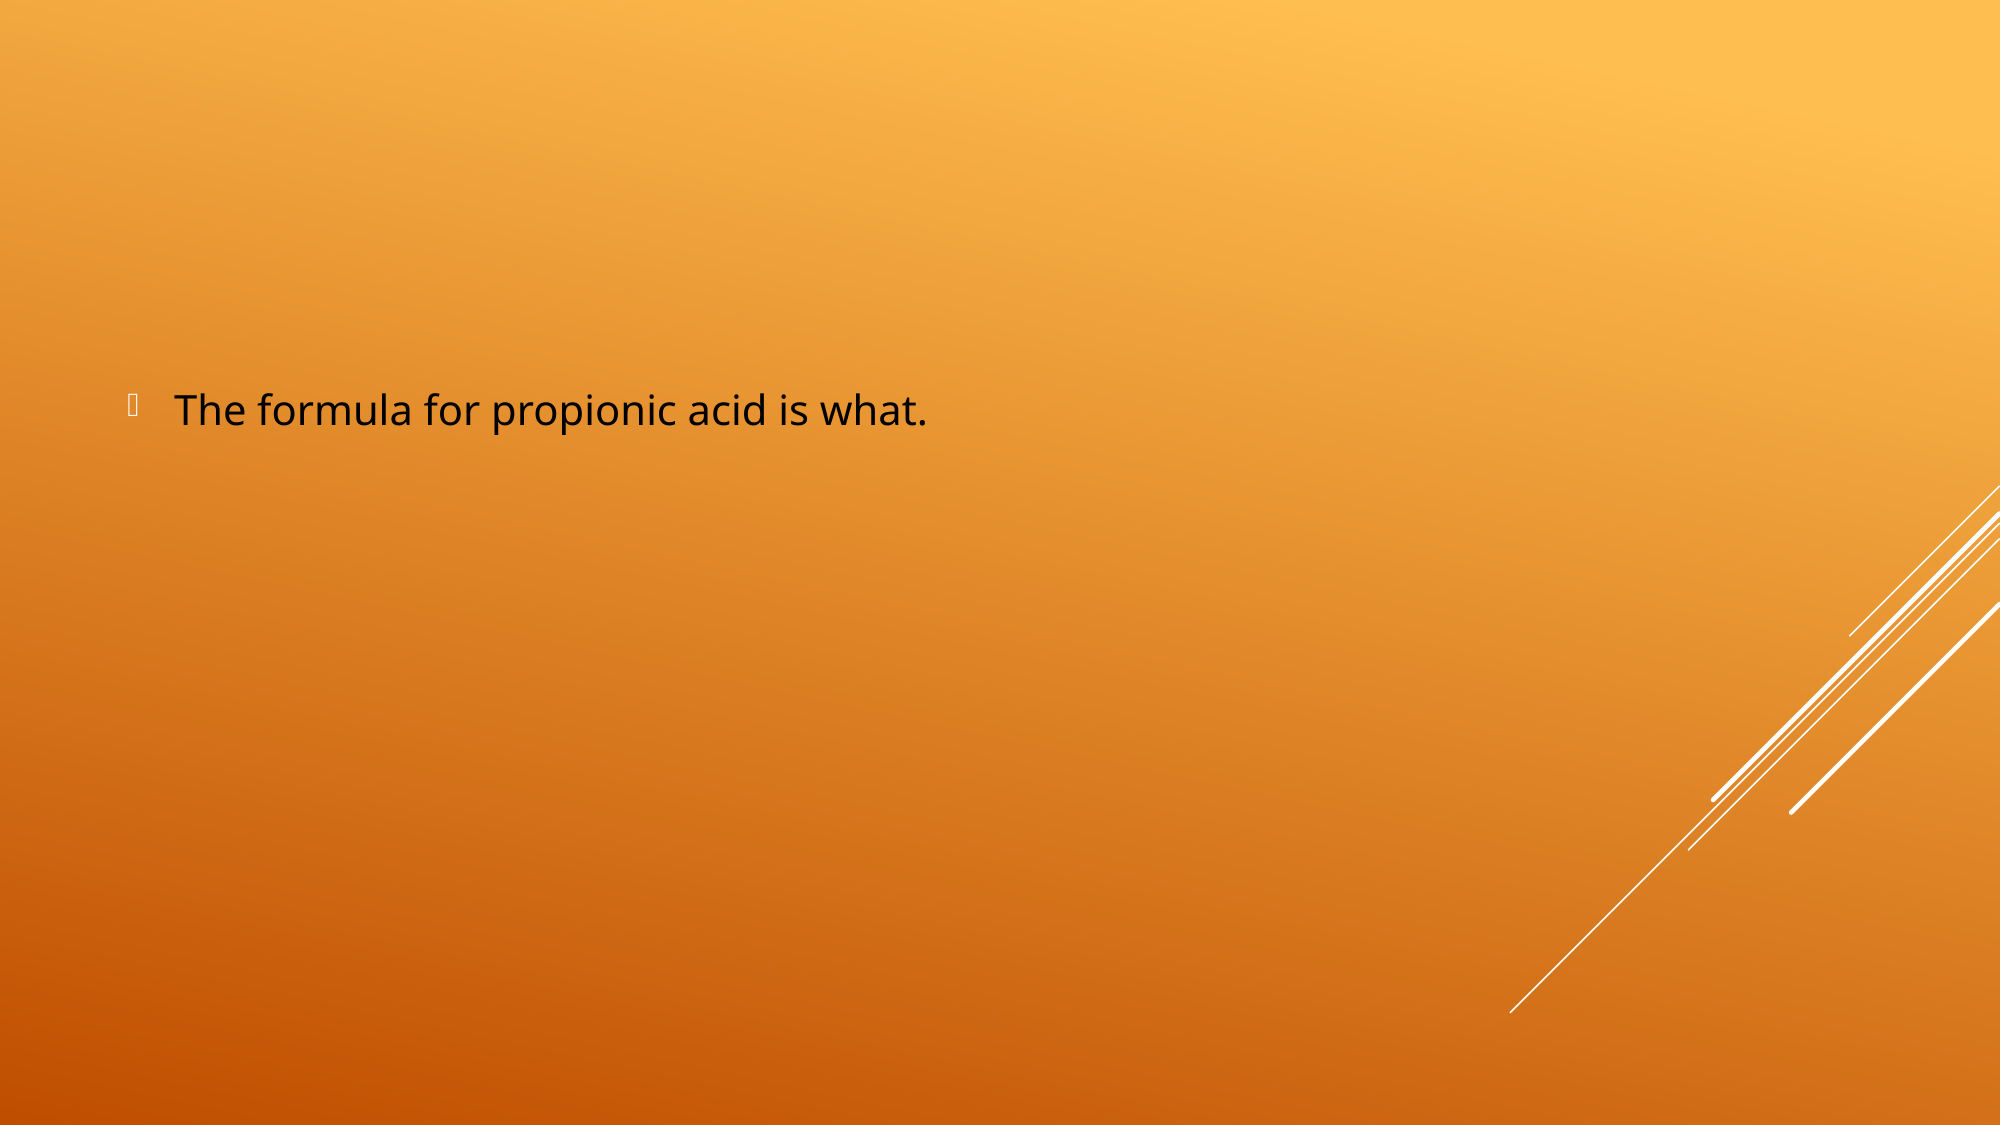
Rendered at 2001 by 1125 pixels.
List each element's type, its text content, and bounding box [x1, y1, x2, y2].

list The formula for propionic acid is what. [112, 112, 1513, 706]
